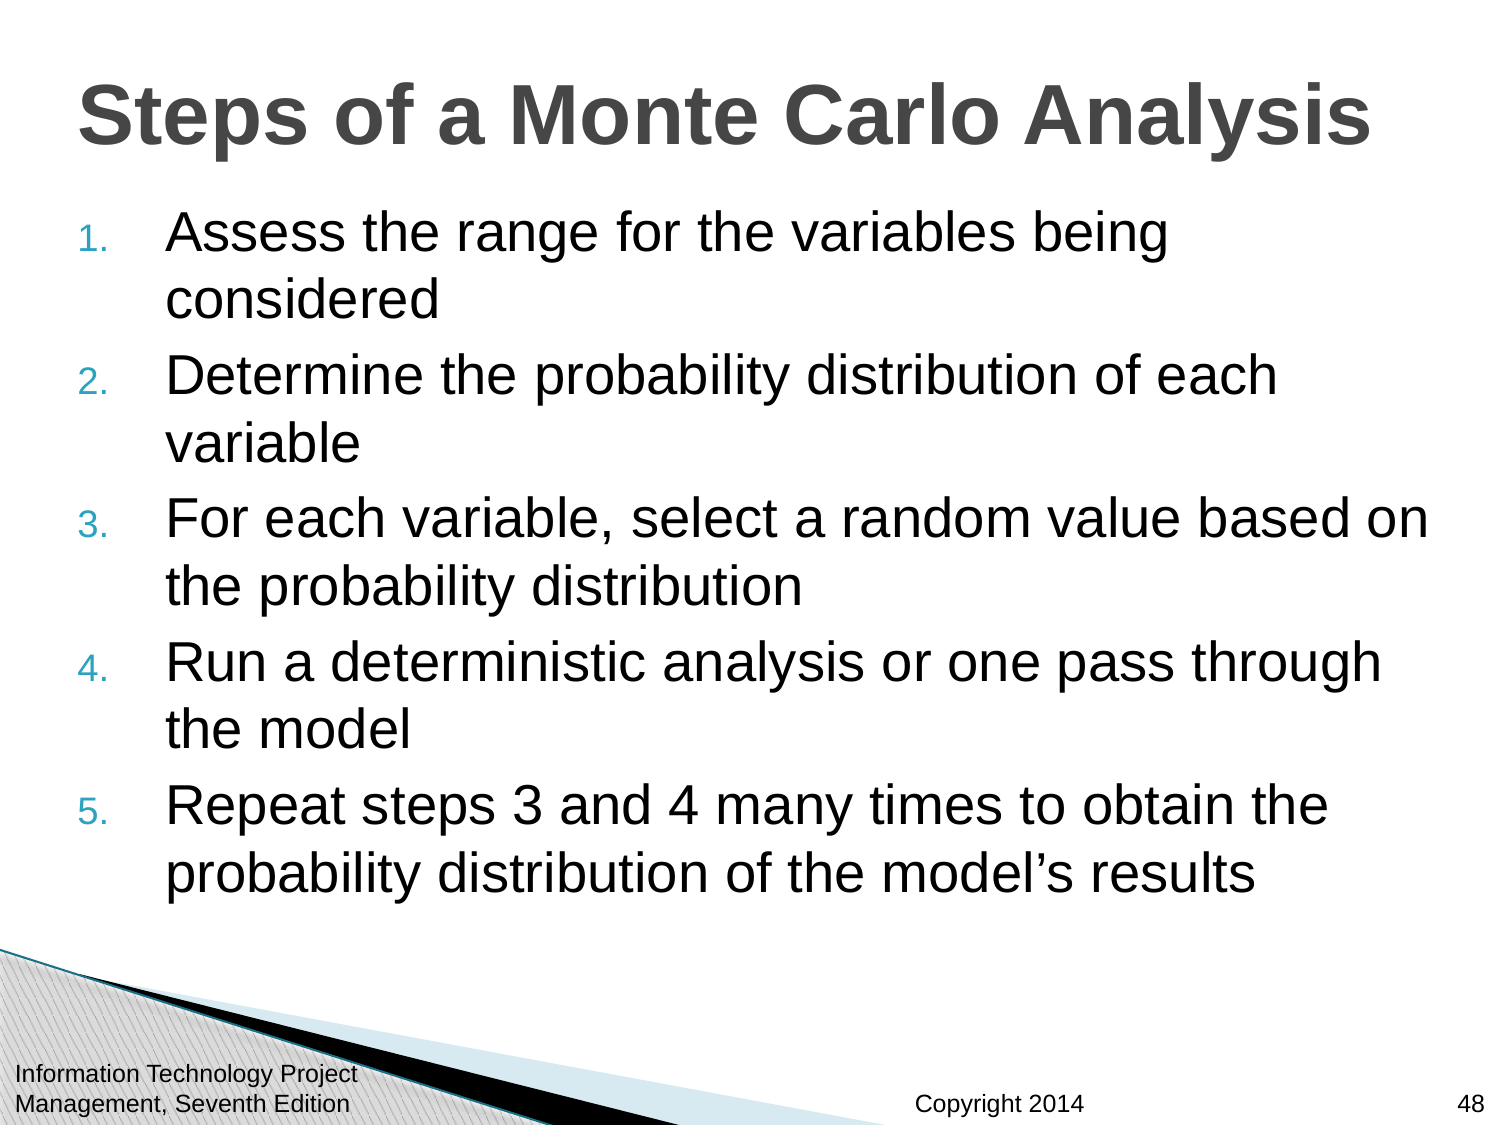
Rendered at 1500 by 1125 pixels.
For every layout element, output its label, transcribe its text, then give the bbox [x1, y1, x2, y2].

slide_number 48 [1408, 1065, 1500, 1125]
list Assess the range for the variables being considered Determine the probability distribution of each variable For each variable, select a random value based on the probability distribution Run a deterministic analysis or one pass through the model Repeat steps 3 and 4 many times to obtain the probability distribution of the model’s results [62, 187, 1451, 963]
title Steps of a Monte Carlo Analysis [62, 45, 1425, 175]
footer Information Technology Project Management, Seventh Edition [0, 1065, 425, 1125]
